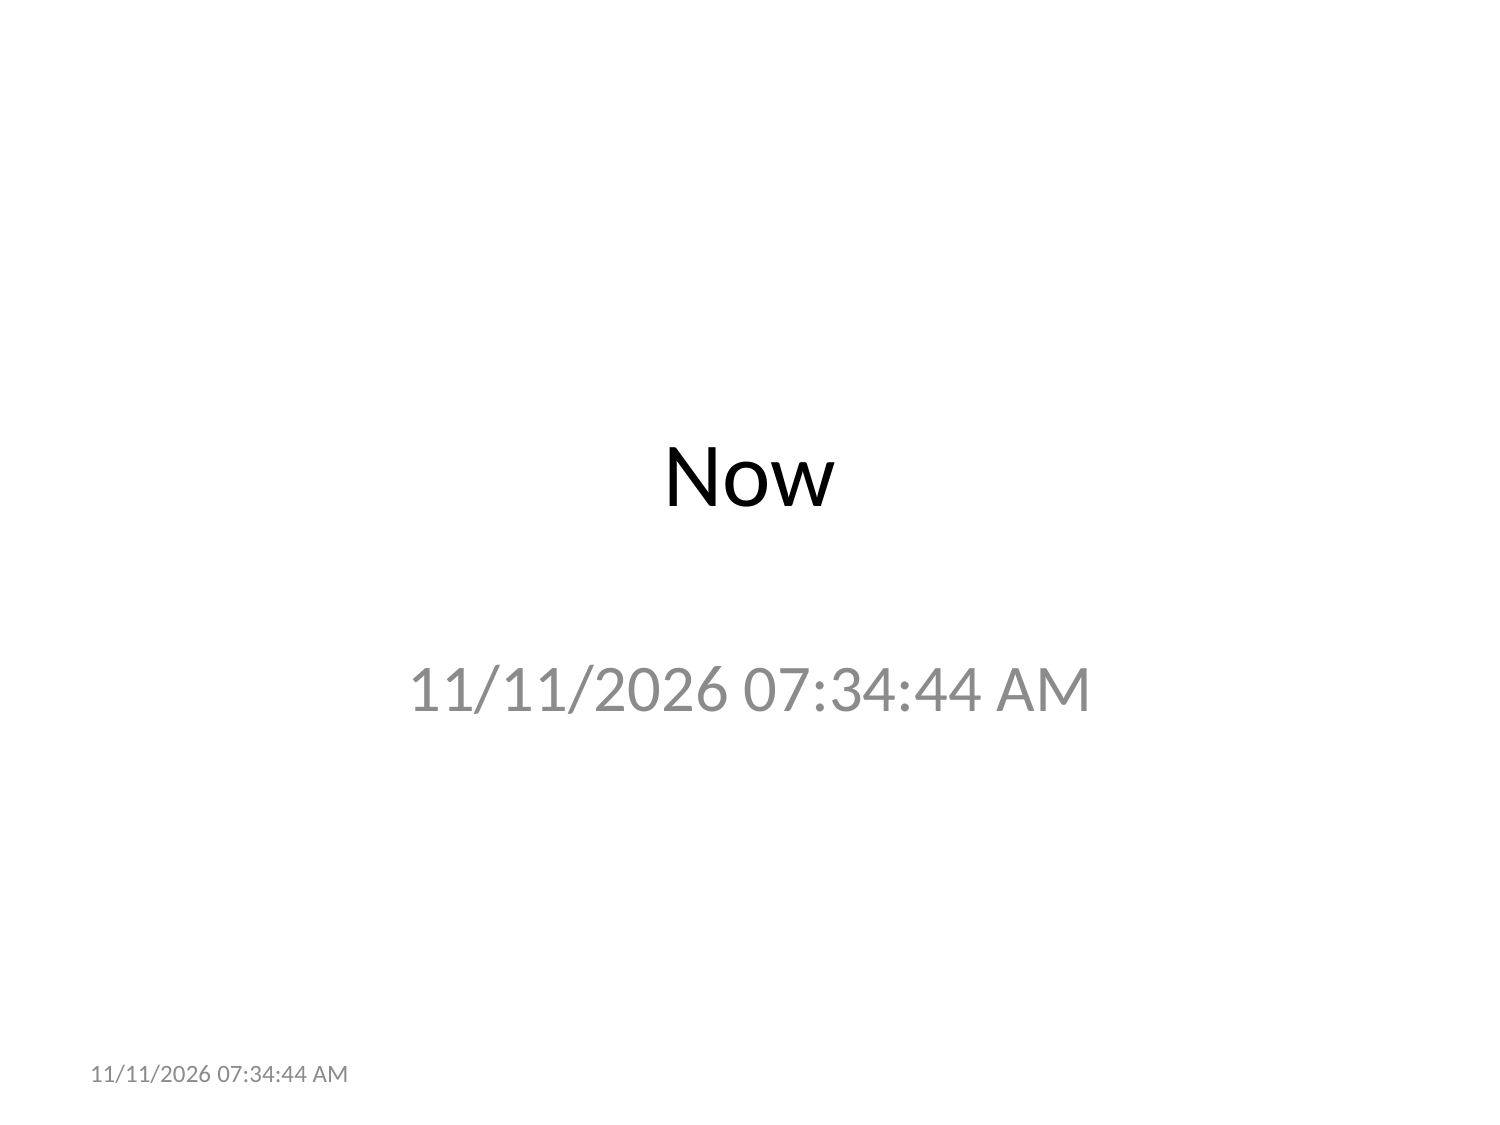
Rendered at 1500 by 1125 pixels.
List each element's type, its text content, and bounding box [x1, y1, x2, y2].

subtitle 2011-12-19 10:20:04 AM [225, 637, 1275, 925]
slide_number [75, 1042, 425, 1103]
title Now [112, 349, 1388, 591]
